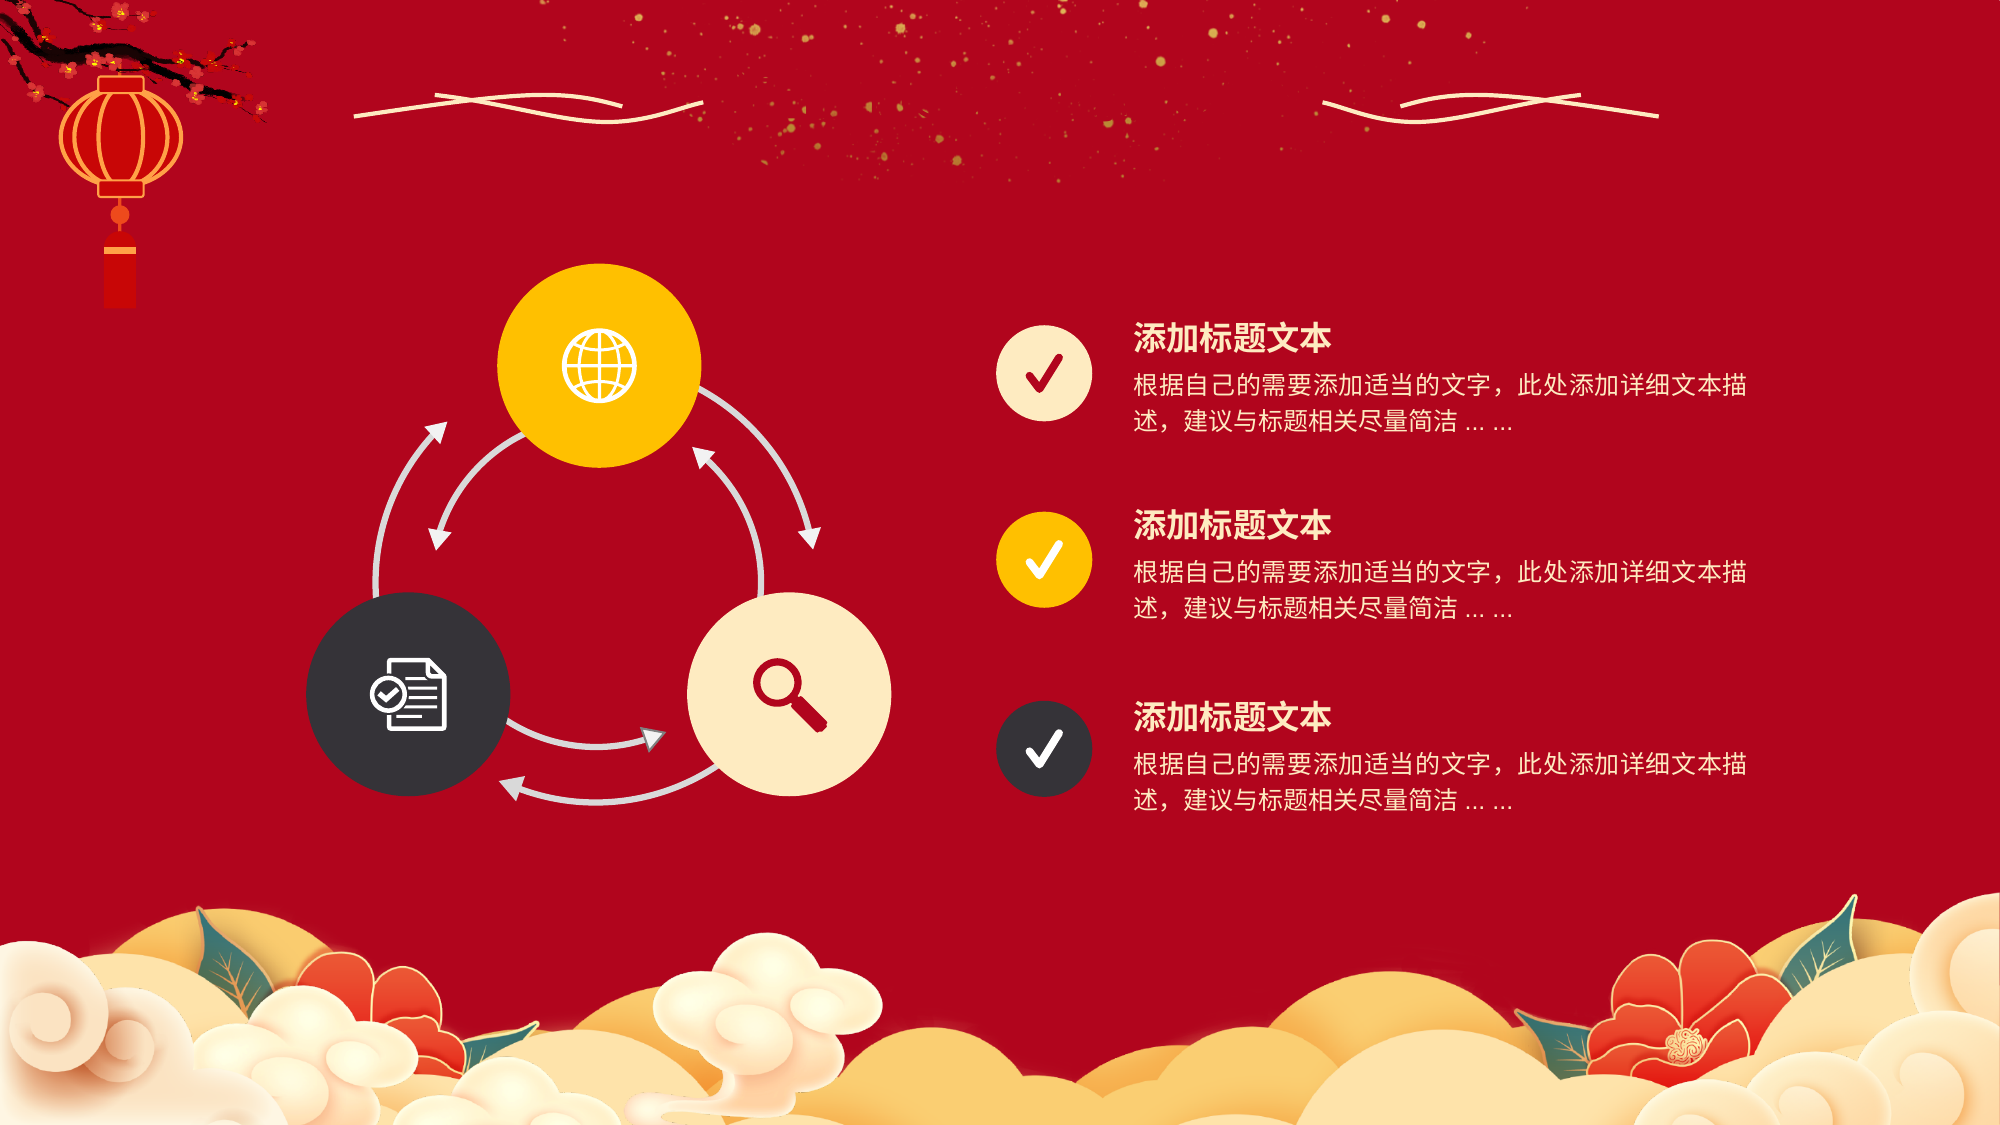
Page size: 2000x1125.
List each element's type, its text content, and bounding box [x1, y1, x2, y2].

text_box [1322, 94, 1659, 123]
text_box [995, 700, 1093, 798]
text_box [353, 94, 704, 123]
picture [113, 222, 118, 232]
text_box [995, 324, 1093, 422]
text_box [1118, 680, 1764, 824]
picture [113, 199, 118, 207]
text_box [1118, 301, 1764, 445]
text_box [1118, 488, 1764, 631]
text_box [305, 263, 892, 803]
picture [0, 877, 2000, 1125]
text_box 单击此处添加标题文本 [512, 51, 1513, 137]
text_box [995, 511, 1093, 609]
picture [0, 0, 2000, 339]
